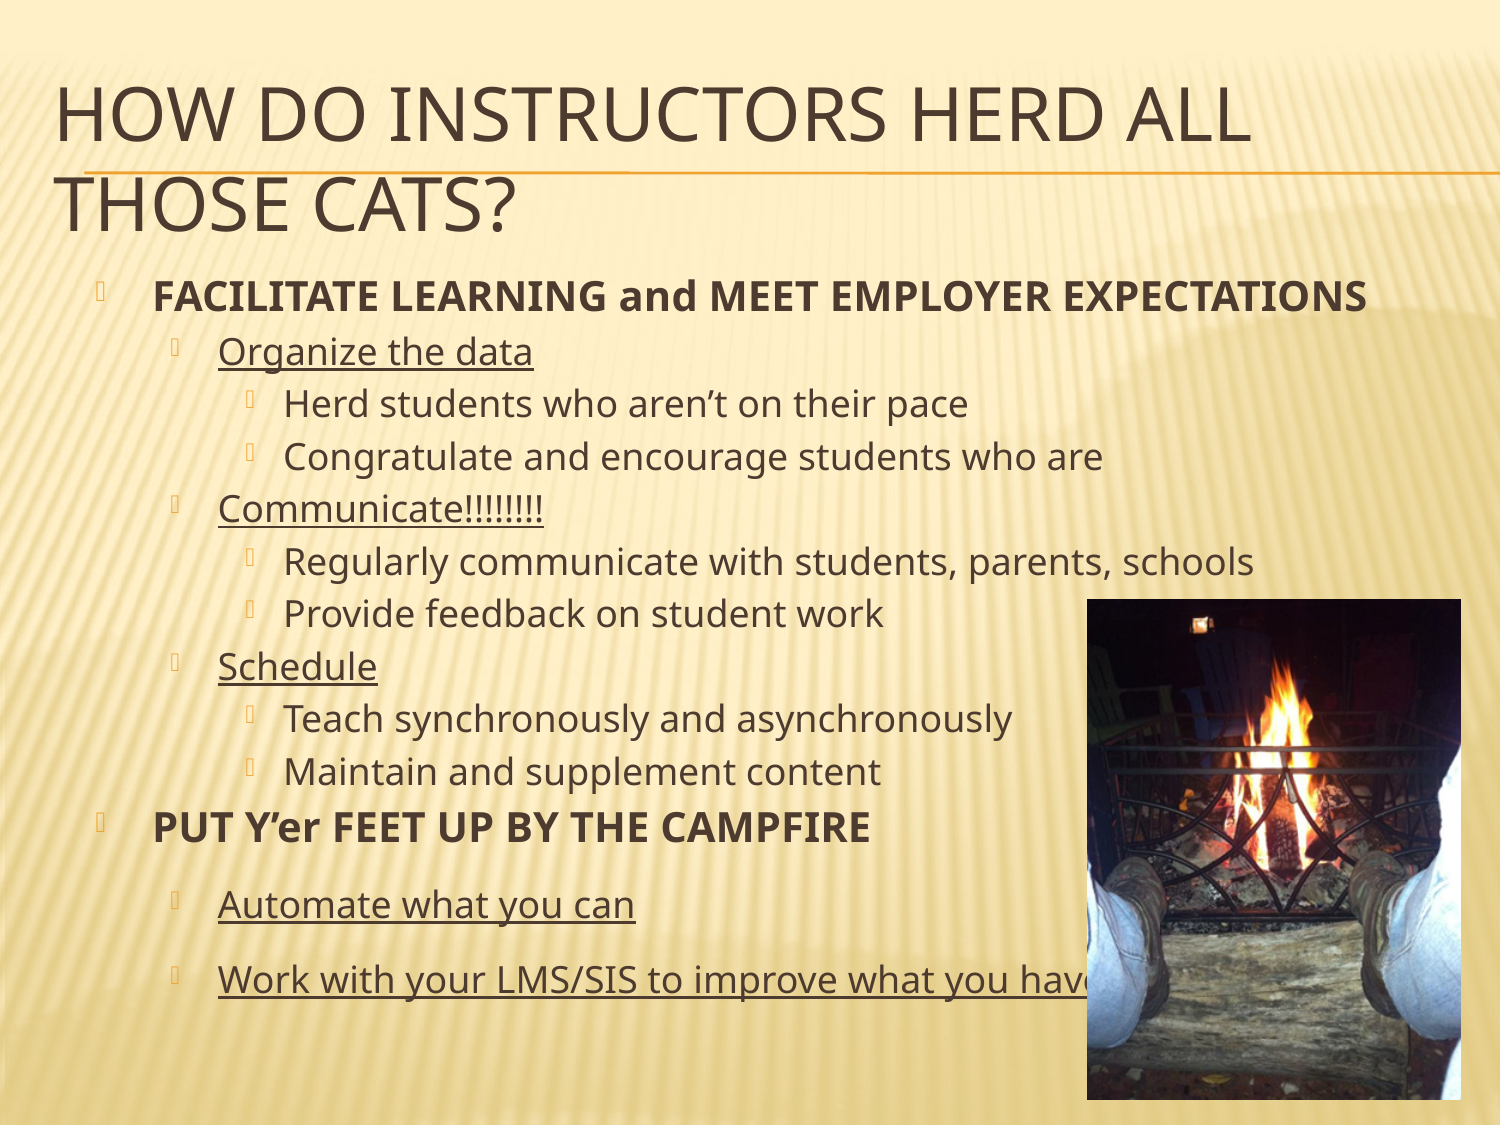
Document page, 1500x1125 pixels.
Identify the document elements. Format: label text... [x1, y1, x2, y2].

picture [1087, 599, 1461, 1101]
list FACILITATE LEARNING and MEET EMPLOYER EXPECTATIONS Organize the data Herd students who aren’t on their pace Congratulate and encourage students who are Communicate!!!!!!!! Regularly communicate with students, parents, schools Provide feedback on student work Schedule Teach synchronously and asynchronously Maintain and supplement content PUT Y’er FEET UP BY THE CAMPFIRE Automate what you can Work with your LMS/SIS to improve what you have [80, 262, 1500, 988]
title How do Instructors herd all those Cats? [38, 50, 1464, 263]
